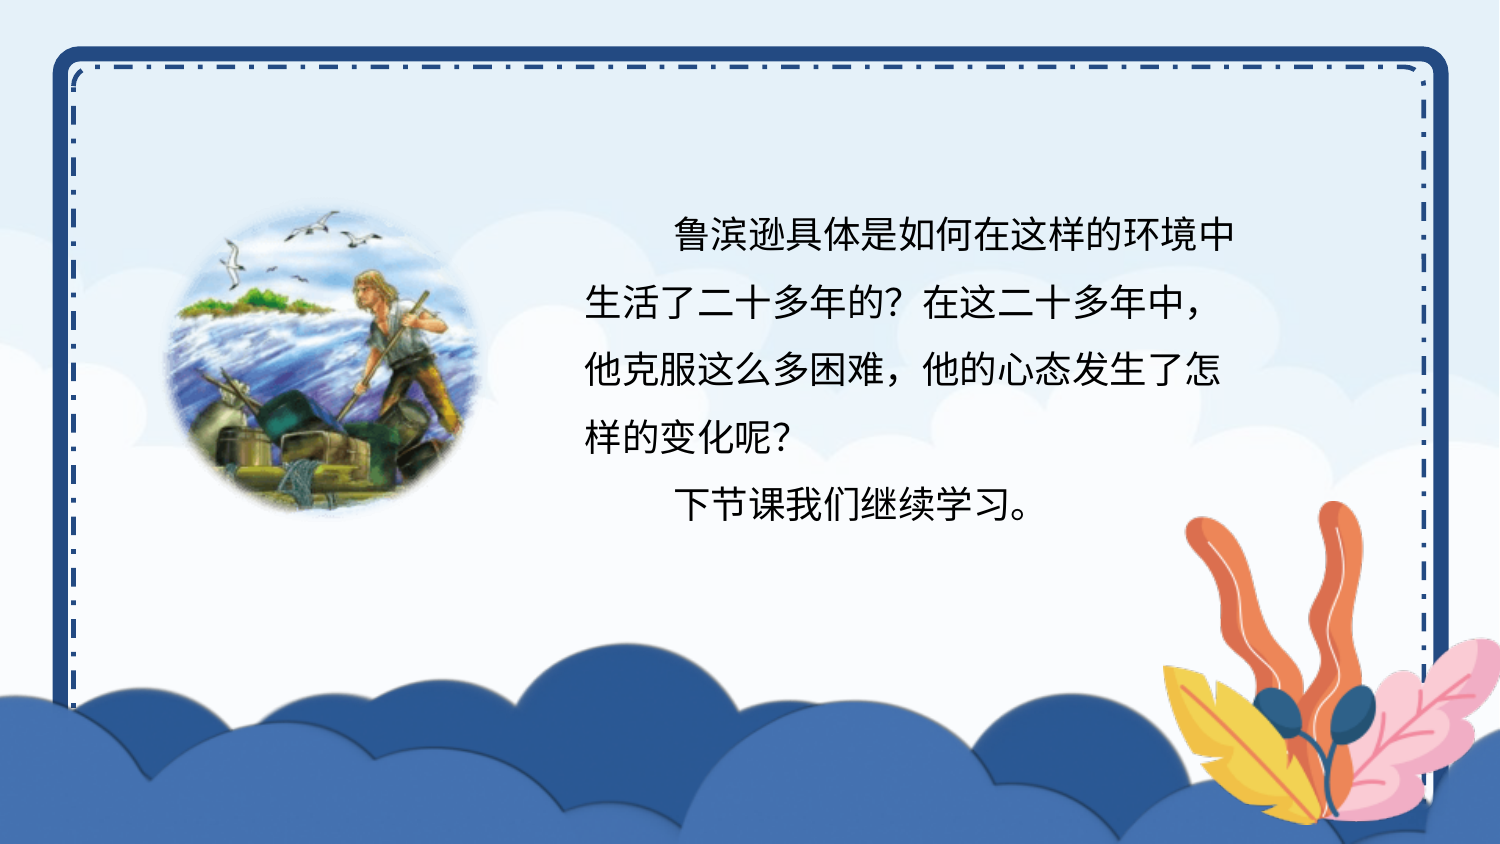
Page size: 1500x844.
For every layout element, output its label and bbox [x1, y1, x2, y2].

picture [0, 501, 1500, 844]
picture [156, 196, 491, 525]
text_box [60, 53, 1441, 612]
text_box [0, 0, 1500, 612]
